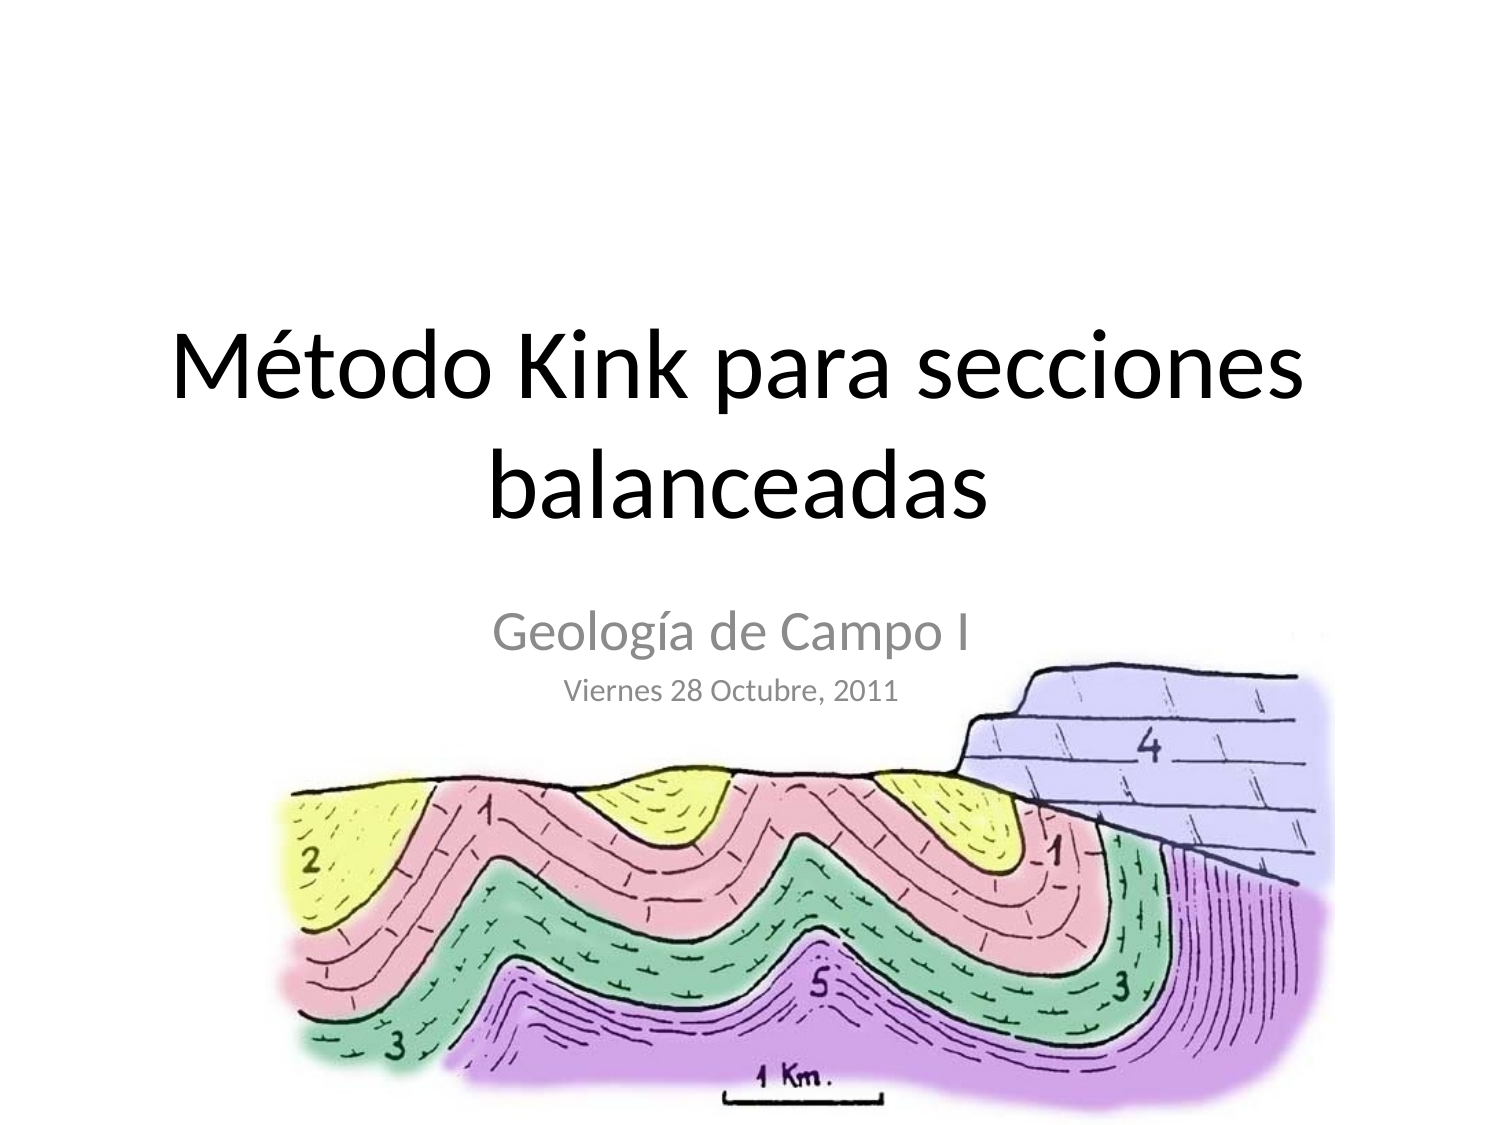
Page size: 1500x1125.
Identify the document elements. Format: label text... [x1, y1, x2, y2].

title Método Kink para secciones balanceadas [100, 297, 1376, 539]
picture [265, 632, 1335, 1125]
subtitle Geología de Campo I Viernes 28 Octubre, 2011 [324, 586, 1139, 630]
